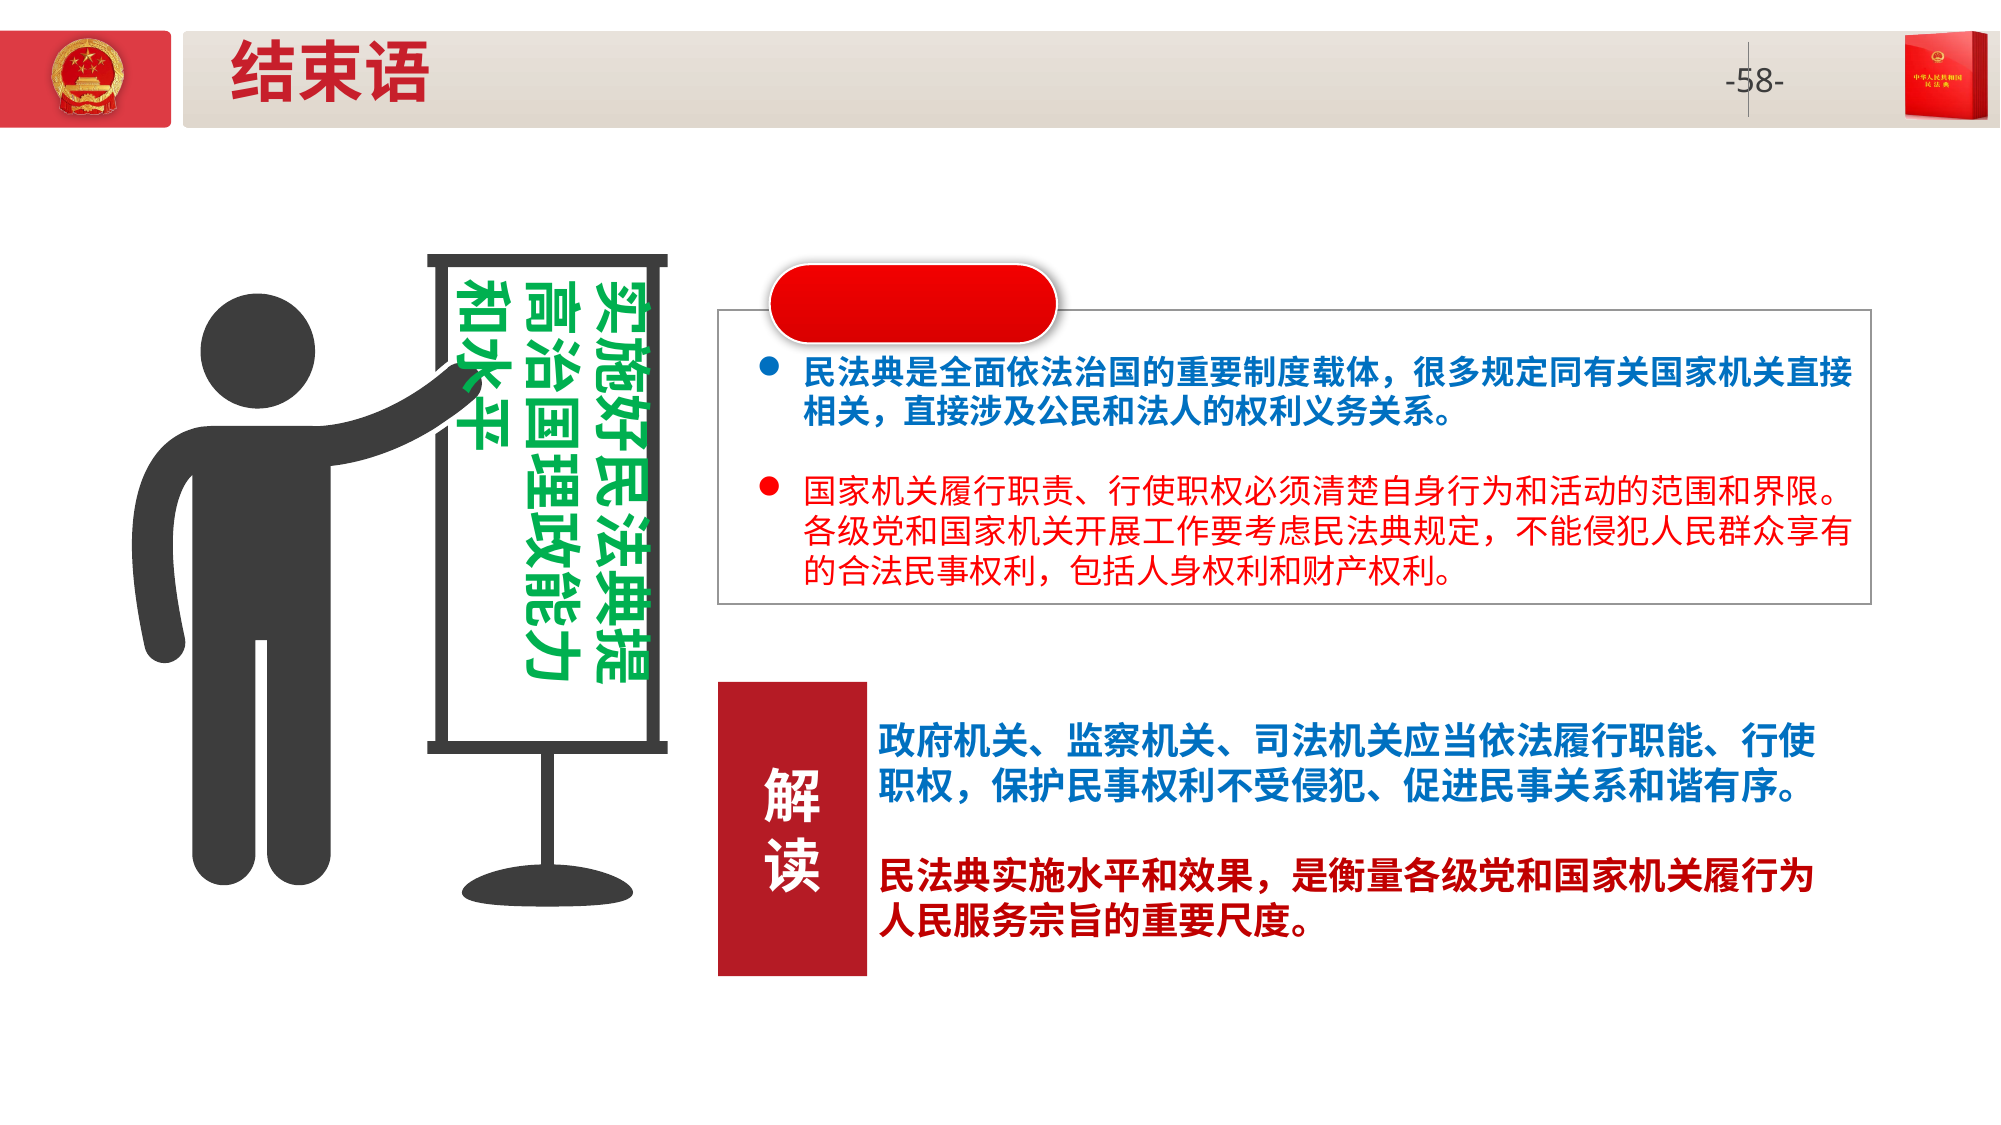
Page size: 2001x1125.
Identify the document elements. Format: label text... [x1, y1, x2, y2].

text_box 民法典是全面依法治国的重要制度载体，很多规定同有关国家机关直接相关，直接涉及公民和法人的权利义务关系。 国家机关履行职责、行使职权必须清楚自身行为和活动的范围和界限。各级党和国家机关开展工作要考虑民法典规定，不能侵犯人民群众享有的合法民事权利，包括人身权利和财产权利。 [742, 343, 1868, 598]
text_box 解 读 [717, 681, 868, 977]
title 结束语 [215, 36, 1749, 115]
picture [44, 38, 127, 117]
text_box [131, 254, 668, 907]
text_box [769, 264, 1058, 343]
text_box 政府机关、监察机关、司法机关应当依法履行职能、行使职权，保护民事权利不受侵犯、促进民事关系和谐有序。 民法典实施水平和效果，是衡量各级党和国家机关履行为人民服务宗旨的重要尺度。 [864, 709, 1868, 950]
picture [1865, 22, 2001, 120]
text_box [717, 309, 1872, 605]
